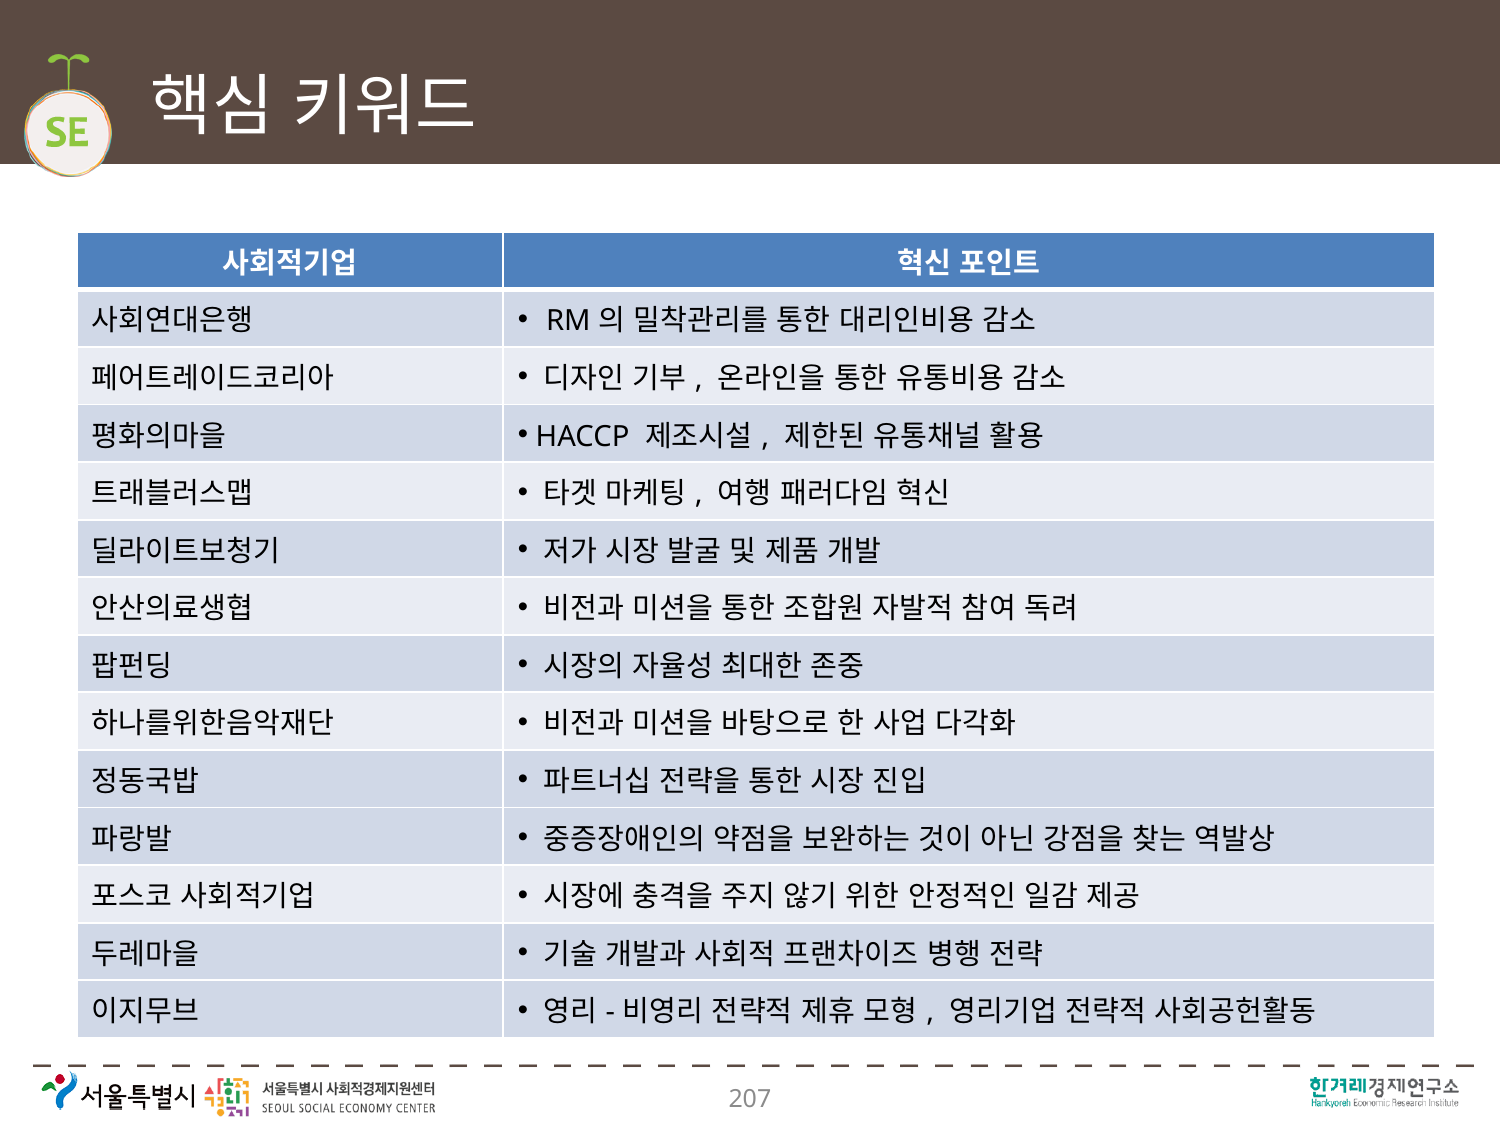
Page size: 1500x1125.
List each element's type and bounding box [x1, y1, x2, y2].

table_cell [78, 693, 502, 749]
table_cell [504, 981, 1434, 1037]
title [135, 45, 1463, 161]
picture [0, 0, 1500, 1125]
table_cell [504, 405, 1434, 461]
table_cell [78, 578, 502, 634]
table_cell [504, 463, 1434, 519]
table_cell [504, 924, 1434, 979]
table_cell [504, 636, 1434, 691]
slide_number [696, 1069, 804, 1125]
table_cell [504, 866, 1434, 922]
table_cell [78, 521, 502, 576]
table_cell [78, 981, 502, 1037]
table_cell [78, 292, 502, 346]
table_cell [504, 292, 1434, 346]
table_cell [504, 751, 1434, 807]
table_cell [504, 693, 1434, 749]
table_cell [78, 924, 502, 979]
table_cell [504, 808, 1434, 864]
table_cell [78, 808, 502, 864]
table_cell [78, 463, 502, 519]
table_header [504, 233, 1434, 287]
table_cell [78, 751, 502, 807]
table_cell [504, 521, 1434, 576]
table_cell [504, 348, 1434, 404]
table_cell [504, 578, 1434, 634]
table_cell [78, 405, 502, 461]
table_cell [78, 348, 502, 404]
table_header [78, 233, 502, 287]
table_cell [78, 866, 502, 922]
table_cell [78, 636, 502, 691]
